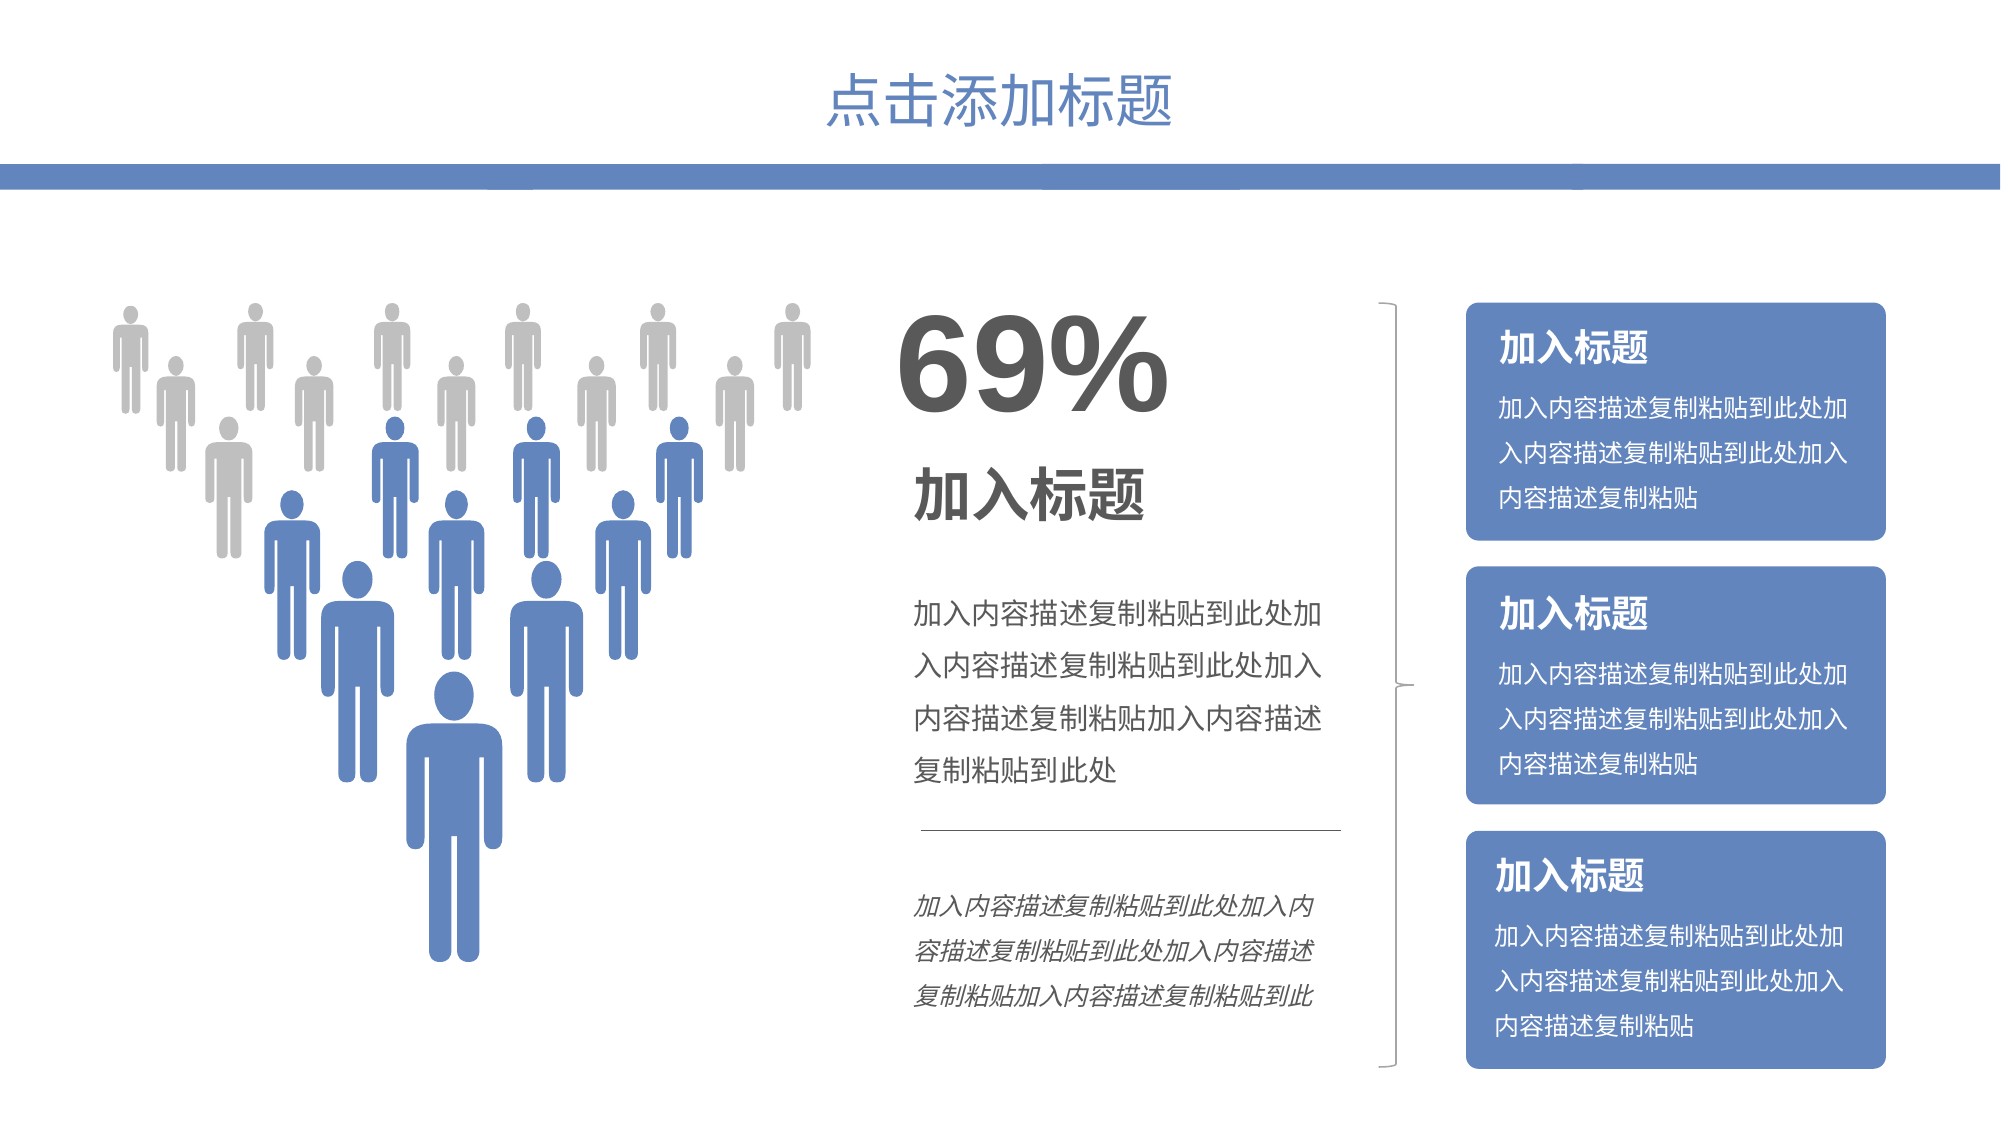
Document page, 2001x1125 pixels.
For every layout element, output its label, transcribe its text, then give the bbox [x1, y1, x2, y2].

text_box [434, 671, 474, 721]
text_box [371, 442, 419, 559]
text_box [264, 490, 321, 660]
text_box [1463, 564, 1889, 807]
text_box [715, 355, 755, 472]
text_box [342, 560, 373, 599]
text_box [513, 442, 560, 559]
text_box [531, 560, 562, 599]
text_box [219, 416, 239, 441]
text_box [669, 416, 689, 441]
text_box [406, 723, 503, 962]
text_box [1479, 844, 1876, 1051]
text_box [656, 442, 703, 559]
text_box [774, 303, 811, 412]
text_box [1463, 828, 1889, 1071]
text_box [374, 303, 411, 412]
text_box [428, 490, 485, 660]
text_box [1483, 316, 1880, 522]
text_box [321, 600, 395, 783]
text_box 加入标题 加入内容描述复制粘贴到此处加入内容描述复制粘贴到此处加入内容描述复制粘贴加入内容描述复制粘贴到此处 [905, 454, 1344, 792]
text_box [505, 303, 541, 412]
text_box 加入内容描述复制粘贴到此处加入内容描述复制粘贴到此处加入内容描述复制粘贴加入内容描述复制粘贴到此 [905, 871, 1344, 1014]
text_box [510, 600, 584, 783]
text_box [577, 355, 616, 472]
text_box [205, 442, 253, 559]
text_box [113, 305, 149, 414]
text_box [1483, 582, 1880, 789]
text_box [1463, 300, 1889, 543]
text_box [1378, 302, 1415, 1068]
text_box [437, 355, 476, 472]
text_box [237, 303, 274, 412]
text_box [640, 303, 677, 412]
text_box 69% [888, 270, 1309, 443]
text_box [385, 416, 405, 441]
text_box [294, 355, 334, 472]
text_box [595, 490, 652, 660]
text_box [156, 355, 196, 472]
text_box [526, 416, 546, 441]
